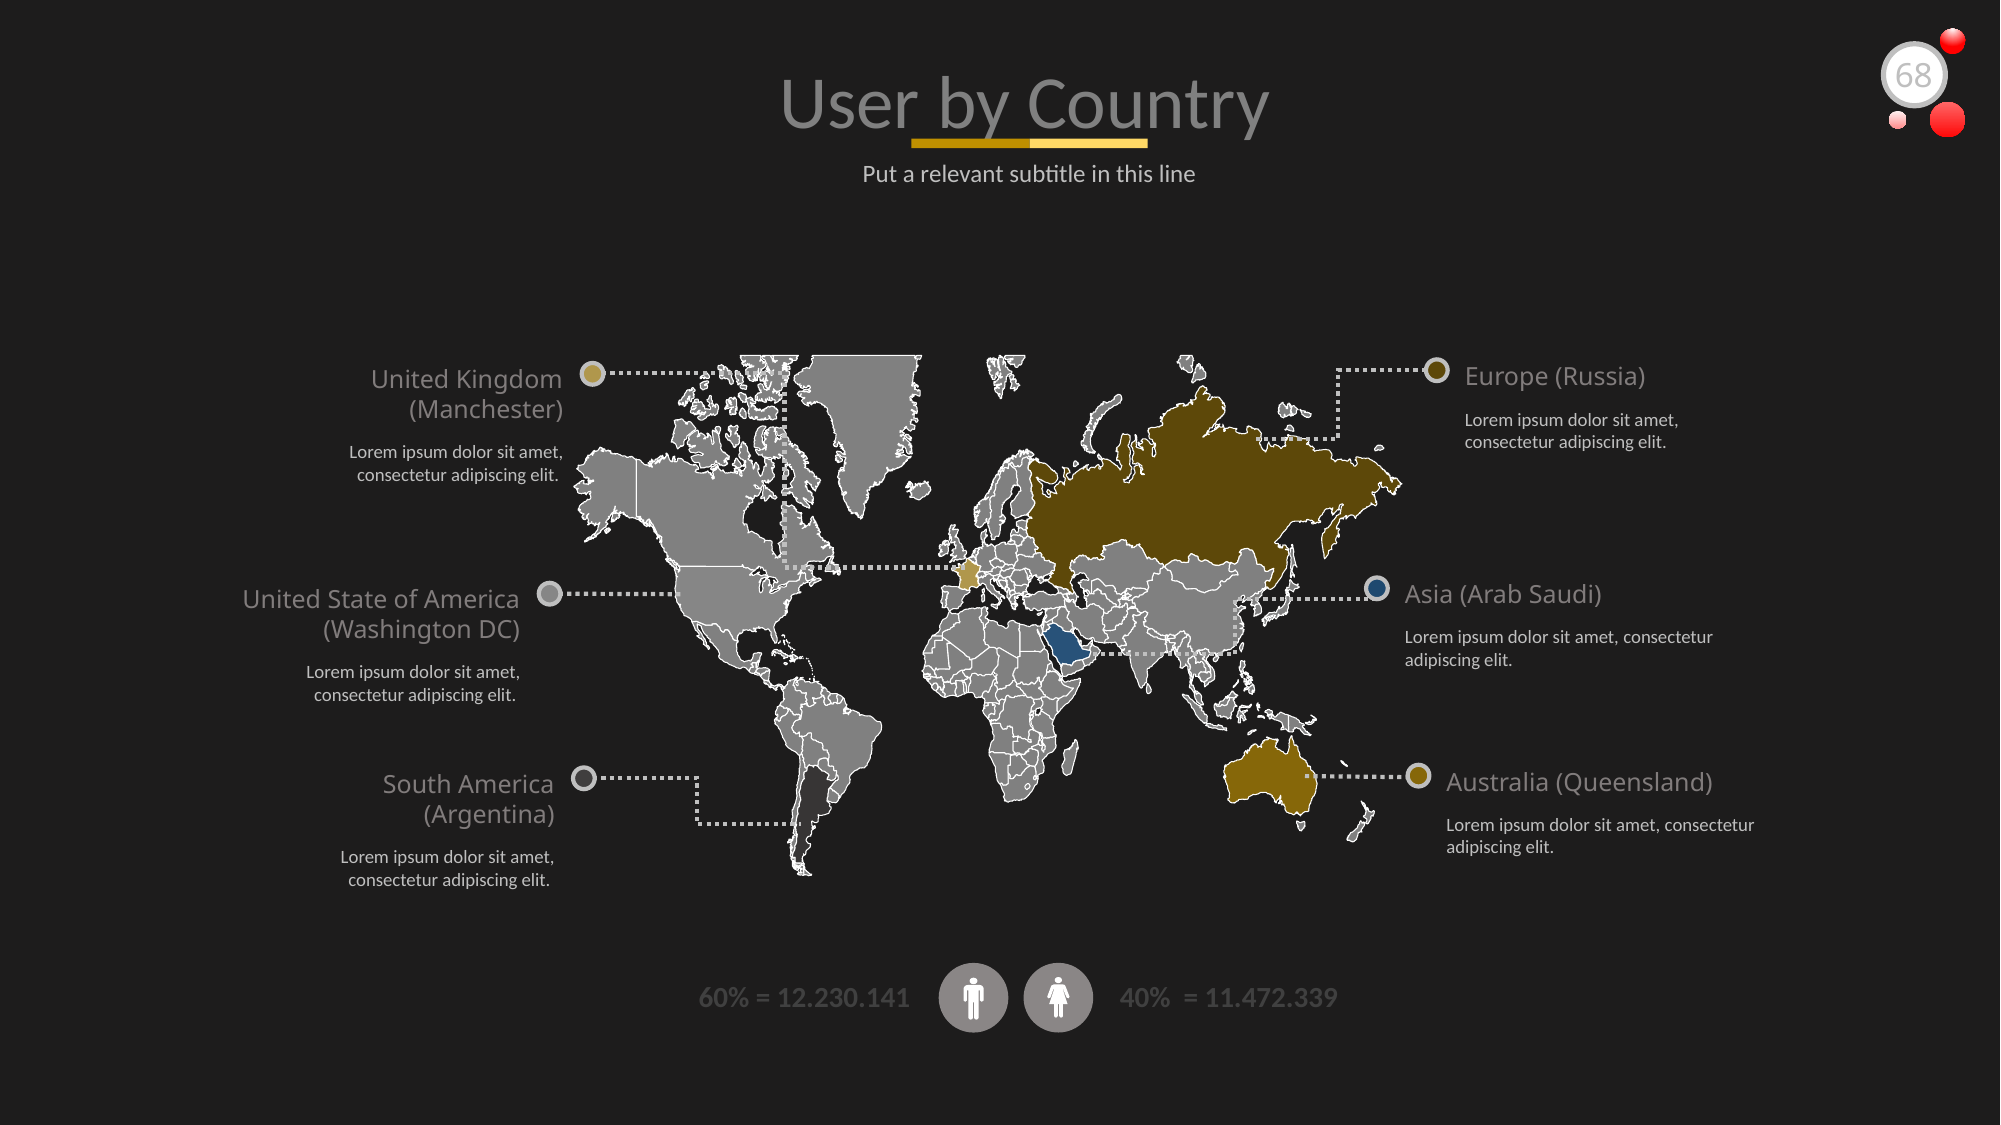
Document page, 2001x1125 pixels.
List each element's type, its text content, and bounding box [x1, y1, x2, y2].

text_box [1092, 577, 1388, 655]
text_box United Kingdom (Manchester) Lorem ipsum dolor sit amet, consectetur adipiscing elit. [246, 356, 573, 500]
text_box United State of America (Washington DC) Lorem ipsum dolor sit amet, consectetur adipiscing elit. [212, 576, 536, 663]
text_box User by Country [597, 1, 1454, 152]
text_box 40% = 11.472.339 [1104, 970, 1357, 1036]
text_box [1876, 28, 1966, 138]
text_box Europe (Russia) Lorem ipsum dolor sit amet, consectetur adipiscing elit. [1449, 353, 1773, 440]
text_box 60% = 12.230.141 [683, 970, 936, 1020]
text_box Asia (Arab Saudi) Lorem ipsum dolor sit amet, consectetur adipiscing elit. [1402, 571, 1729, 658]
text_box South America (Argentina) Lorem ipsum dolor sit amet, consectetur adipiscing elit. [264, 761, 570, 848]
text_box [1304, 764, 1430, 787]
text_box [911, 138, 1148, 149]
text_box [572, 767, 801, 824]
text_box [538, 582, 682, 605]
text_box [938, 962, 1009, 1033]
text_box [1252, 359, 1448, 439]
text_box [573, 355, 1402, 876]
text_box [581, 362, 967, 568]
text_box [1023, 962, 1094, 1033]
text_box Australia (Queensland) Lorem ipsum dolor sit amet, consectetur adipiscing elit. [1431, 758, 1776, 846]
text_box Put a relevant subtitle in this line [792, 142, 1267, 202]
